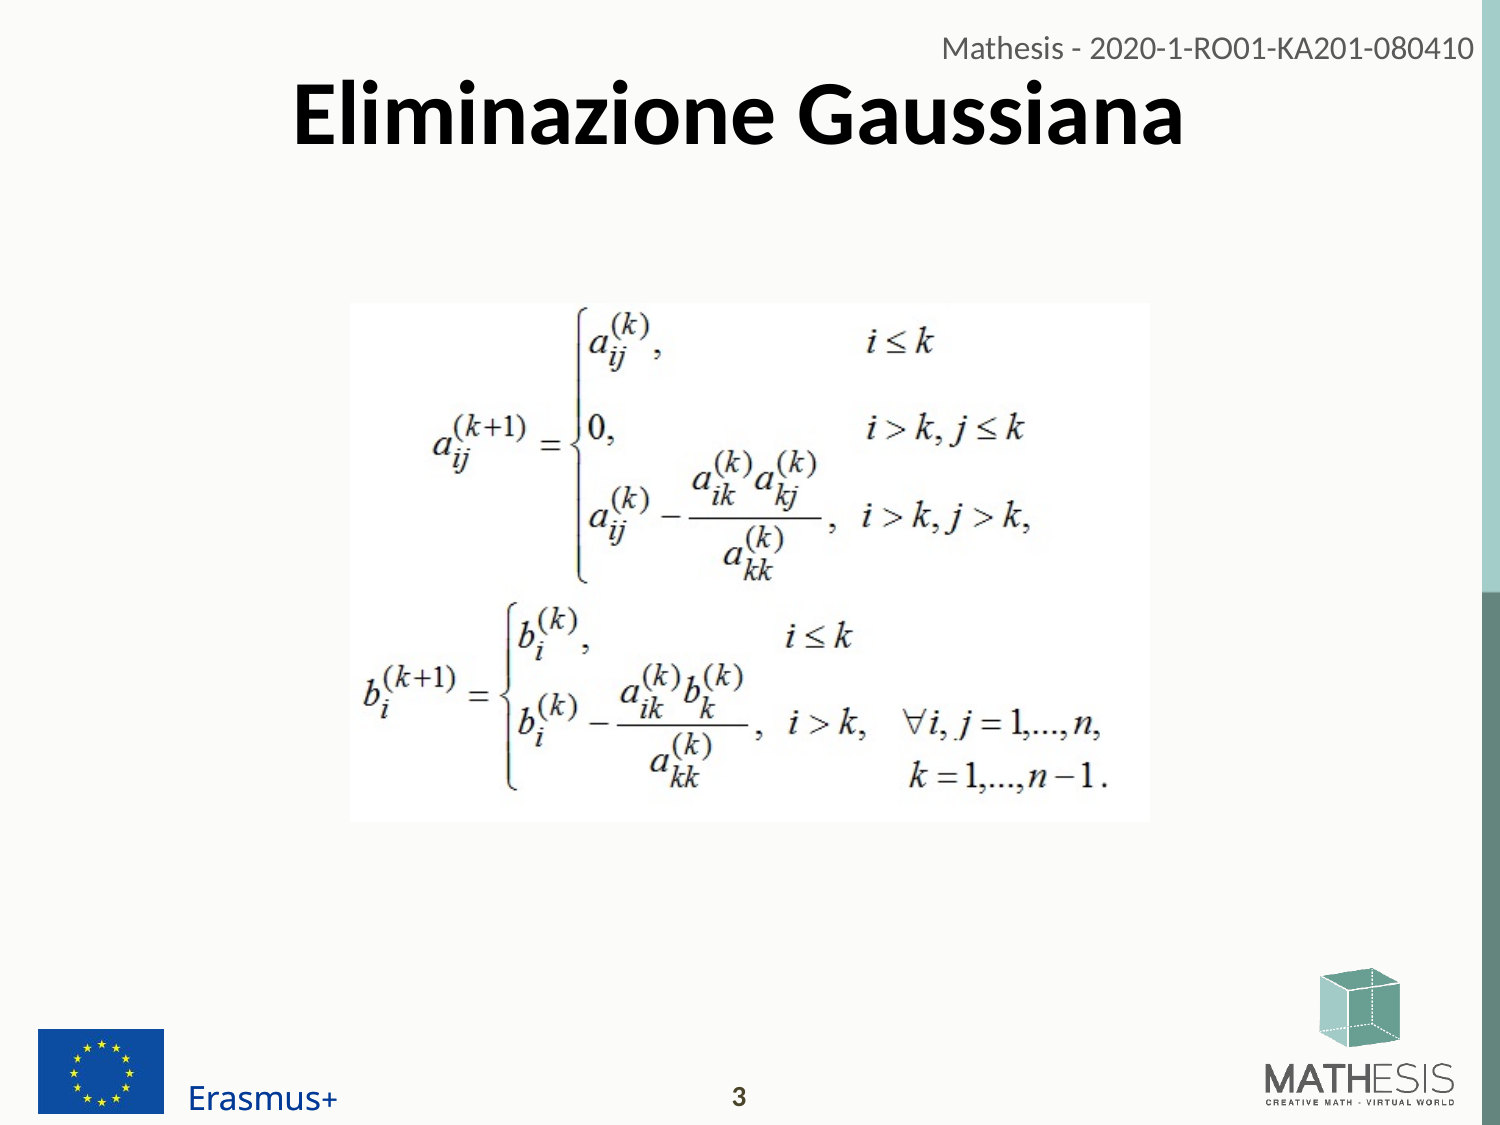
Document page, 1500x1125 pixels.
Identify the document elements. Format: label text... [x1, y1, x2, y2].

list [75, 262, 1425, 1005]
picture [38, 1029, 164, 1114]
title Eliminazione Gaussiana [75, 45, 1425, 233]
picture [349, 303, 1151, 822]
